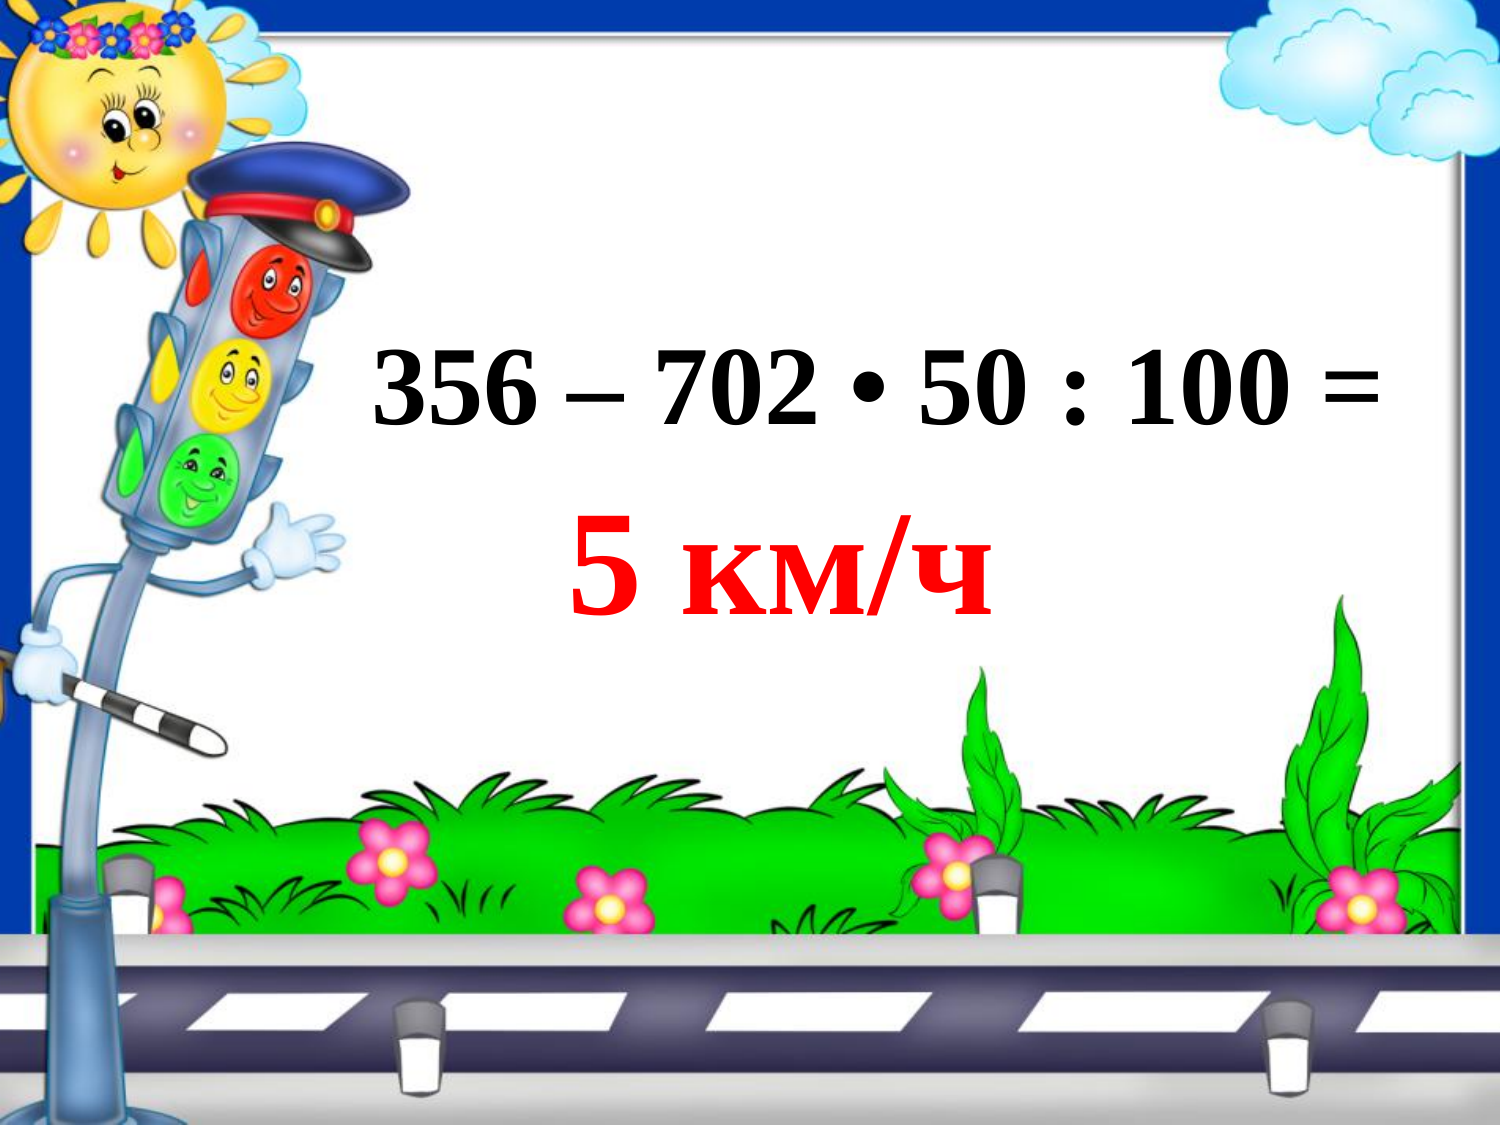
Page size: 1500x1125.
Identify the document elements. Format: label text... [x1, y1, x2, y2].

text_box 356 – 702 • 50 : 100 = [356, 304, 1429, 455]
text_box 5 км/ч [553, 456, 1048, 652]
picture [0, 0, 1500, 1125]
